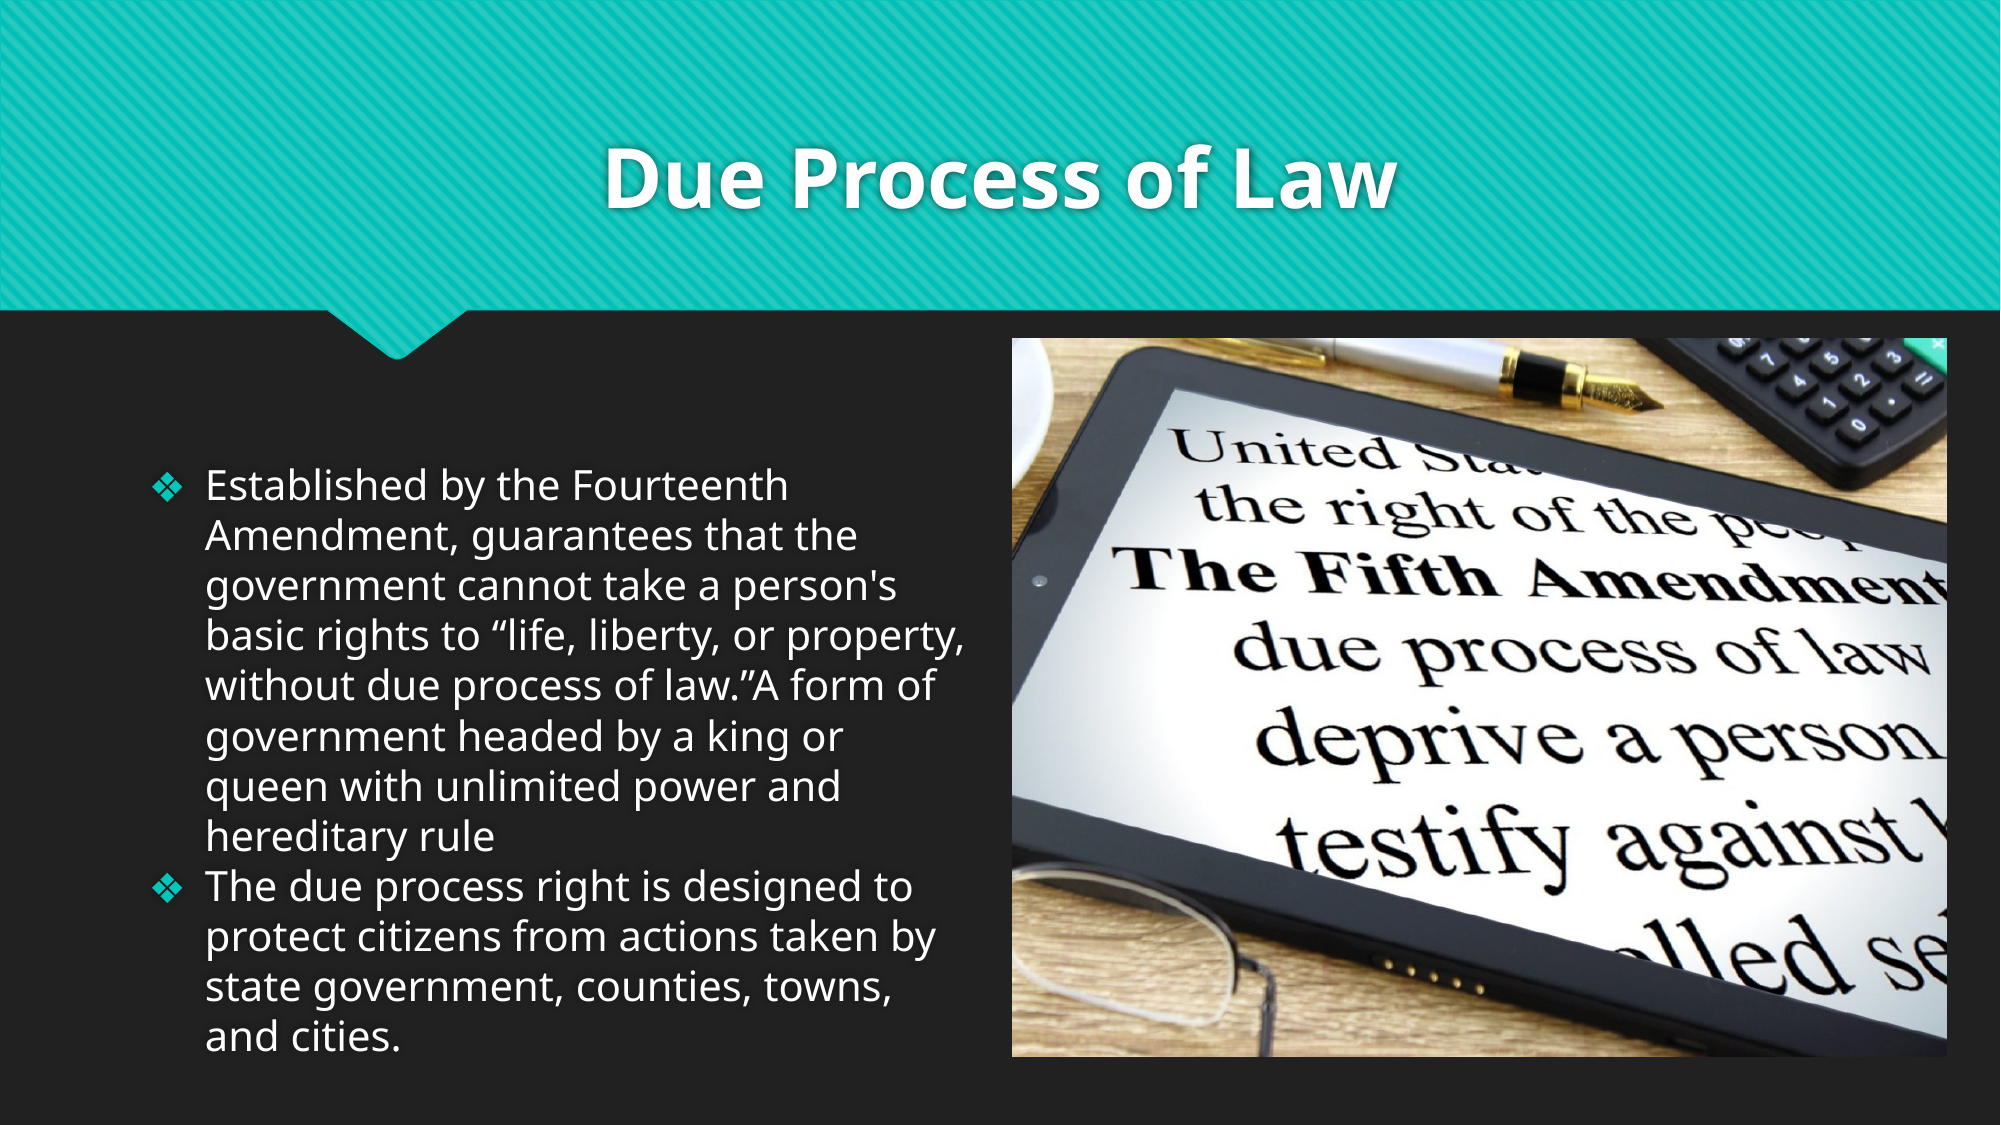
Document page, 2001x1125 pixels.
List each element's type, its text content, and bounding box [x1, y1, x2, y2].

picture [1012, 338, 1947, 1057]
picture [1, 1, 1999, 357]
title Due Process of Law [132, 73, 1868, 233]
list Established by the Fourteenth Amendment, guarantees that the government cannot take a person's basic rights to “life, liberty, or property, without due process of law.”A form of government headed by a king or queen with unlimited power and hereditary rule The due process right is designed to protect citizens from actions taken by state government, counties, towns, and cities. [133, 451, 985, 1075]
